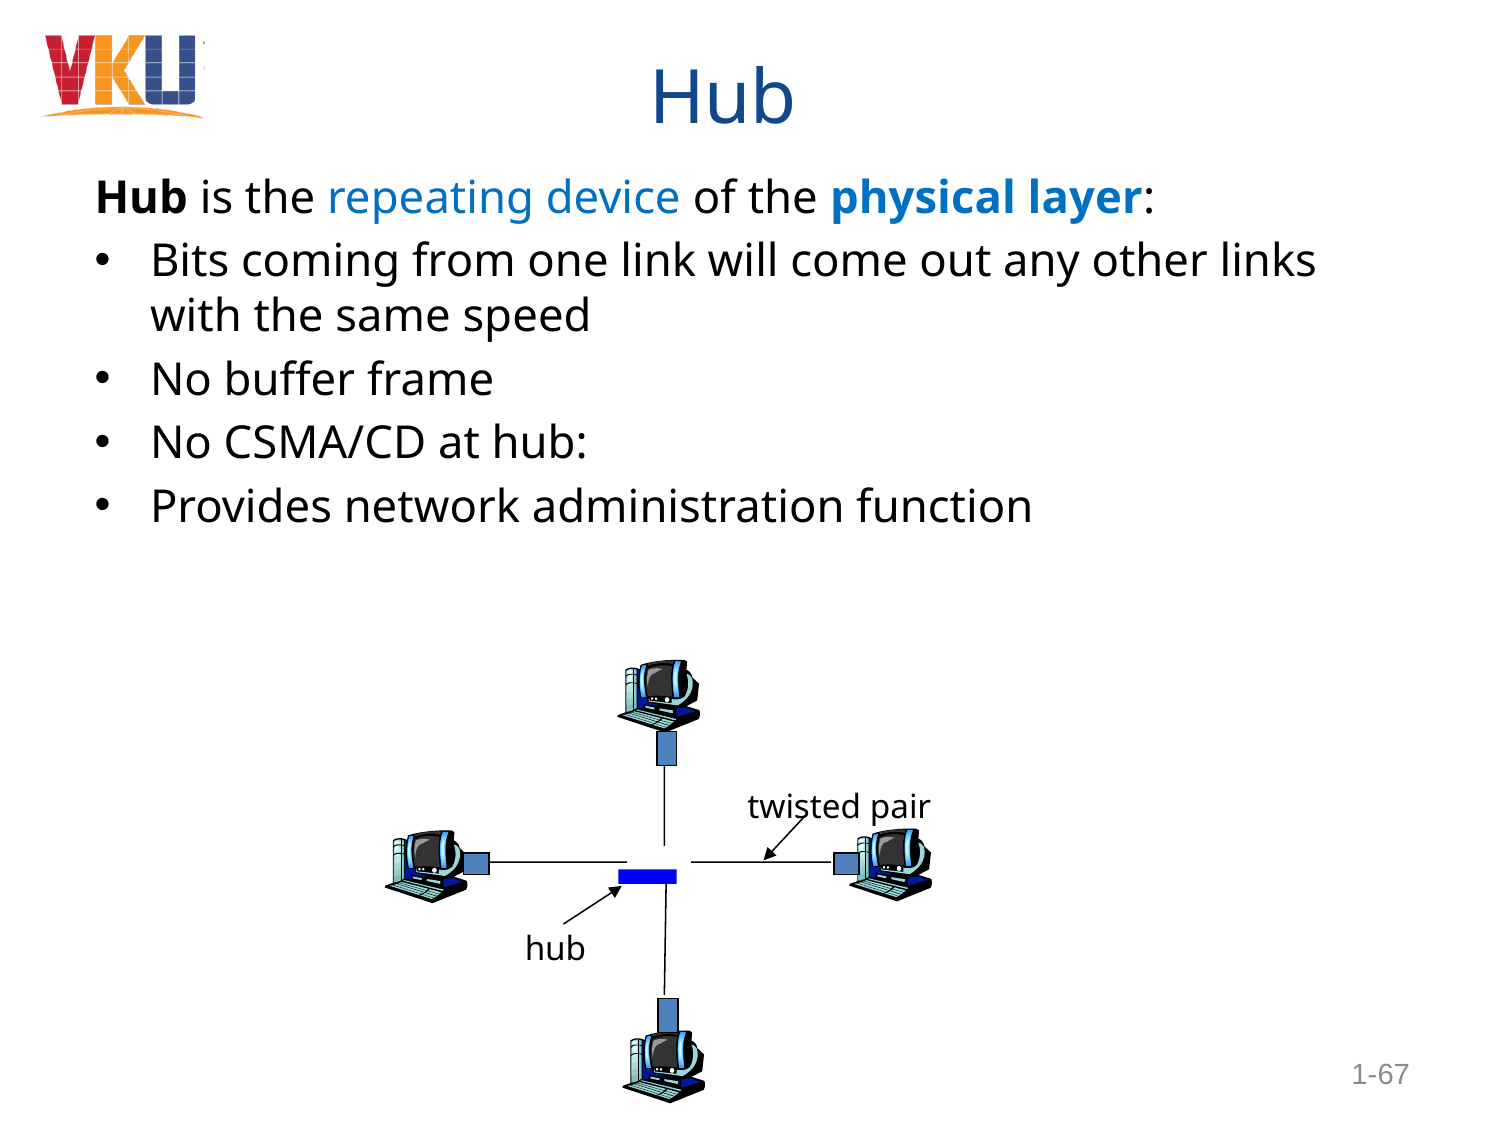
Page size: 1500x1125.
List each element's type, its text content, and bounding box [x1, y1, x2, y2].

title Hub [85, 0, 1361, 188]
slide_number 1-67 [1074, 1042, 1425, 1103]
picture [30, 21, 85, 129]
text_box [384, 658, 950, 1104]
list Hub is the repeating device of the physical layer: Bits coming from one link will come out any other links with the same speed No buffer frame No CSMA/CD at hub: Provides network administration function [79, 160, 1355, 541]
